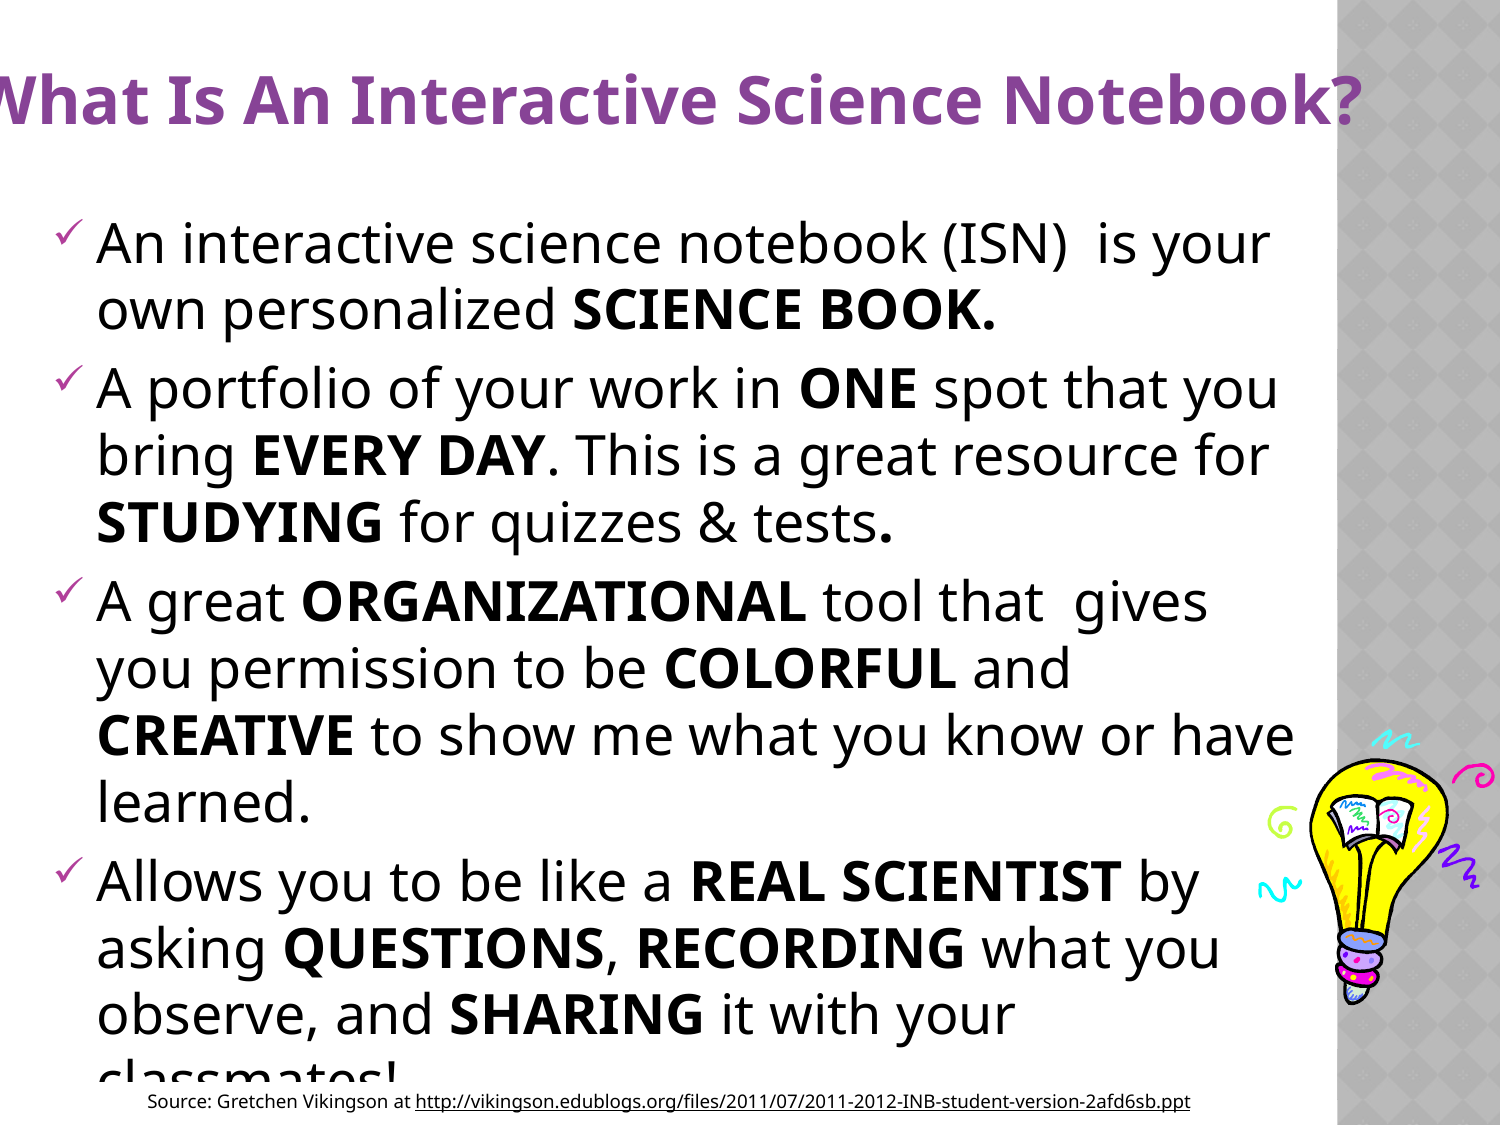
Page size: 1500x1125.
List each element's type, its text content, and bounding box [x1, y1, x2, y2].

picture [1252, 724, 1500, 1011]
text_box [36, 24, 1313, 226]
text_box Source: Gretchen Vikingson at http://vikingson.edublogs.org/files/2011/07/2011-2012-INB-student-version-2afd6sb.ppt [12, 1082, 1325, 1123]
list An interactive science notebook (ISN) is your own personalized SCIENCE BOOK. A portfolio of your work in ONE spot that you bring EVERY DAY. This is a great resource for STUDYING for quizzes & tests. A great ORGANIZATIONAL tool that gives you permission to be COLORFUL and CREATIVE to show me what you know or have learned. Allows you to be like a REAL SCIENTIST by asking QUESTIONS, RECORDING what you observe, and SHARING it with your classmates! [37, 234, 1313, 1082]
